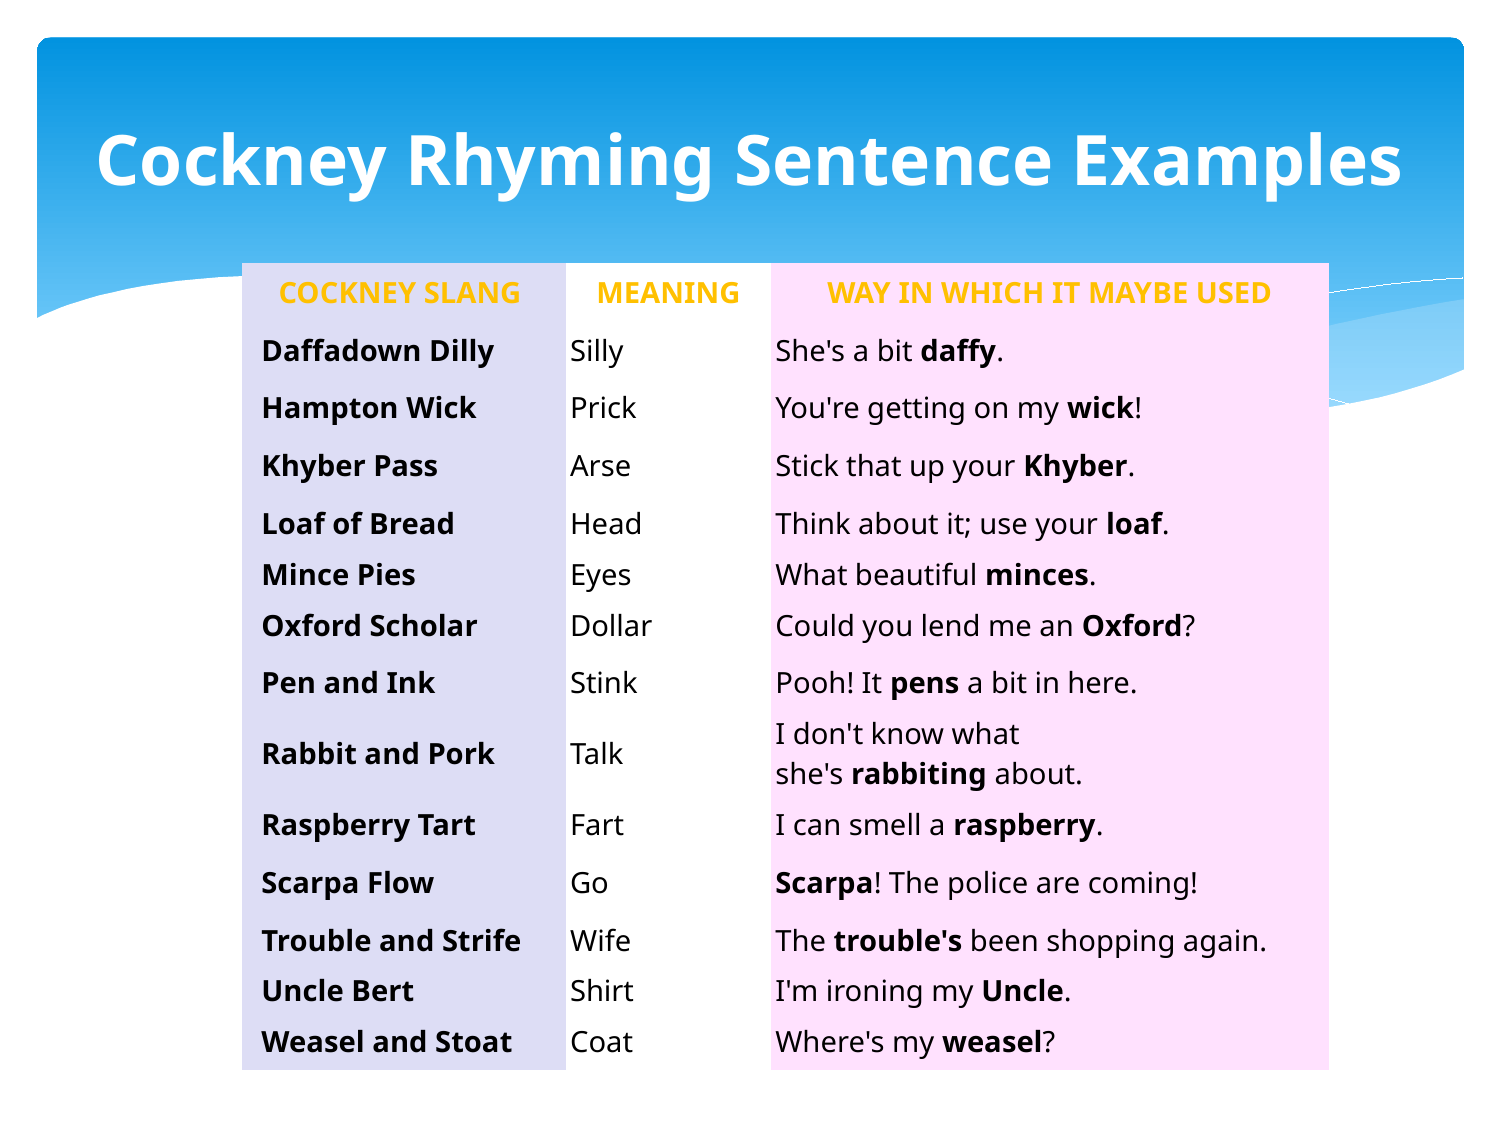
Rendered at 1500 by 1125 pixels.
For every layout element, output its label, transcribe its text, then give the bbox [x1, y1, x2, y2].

table_cell Uncle Bert [242, 969, 566, 1013]
table_cell Eyes [566, 552, 771, 596]
table_cell You're getting on my wick! [771, 379, 1329, 436]
table_cell Loaf of Bread [242, 494, 566, 552]
table_cell Where's my weasel? [771, 1013, 1329, 1070]
table_header MEANING [566, 263, 771, 321]
table_cell I don't know what she's rabbiting about. [771, 711, 1329, 795]
table_header COCKNEY SLANG [242, 263, 566, 321]
table_cell Pen and Ink [242, 654, 566, 711]
table_cell The trouble's been shopping again. [771, 911, 1329, 969]
table_cell Think about it; use your loaf. [771, 494, 1329, 552]
table_cell I'm ironing my Uncle. [771, 969, 1329, 1013]
table_cell Dollar [566, 596, 771, 654]
table_cell Coat [566, 1013, 771, 1070]
table_cell Wife [566, 911, 771, 969]
table_cell What beautiful minces. [771, 552, 1329, 596]
table_cell Trouble and Strife [242, 911, 566, 969]
table_cell Silly [566, 321, 771, 379]
table_cell Talk [566, 711, 771, 795]
table_cell Hampton Wick [242, 379, 566, 436]
table_cell Weasel and Stoat [242, 1013, 566, 1070]
table_cell Stink [566, 654, 771, 711]
table_cell Rabbit and Pork [242, 711, 566, 795]
table_cell Head [566, 494, 771, 552]
table_cell Oxford Scholar [242, 596, 566, 654]
table_cell Shirt [566, 969, 771, 1013]
table_cell Could you lend me an Oxford? [771, 596, 1329, 654]
table_cell She's a bit daffy. [771, 321, 1329, 379]
table_cell Scarpa Flow [242, 853, 566, 911]
table_cell Prick [566, 379, 771, 436]
table_cell Scarpa! The police are coming! [771, 853, 1329, 911]
table_header WAY IN WHICH IT MAYBE USED [771, 263, 1329, 321]
table_cell Mince Pies [242, 552, 566, 596]
table_cell I can smell a raspberry. [771, 795, 1329, 853]
table_cell Stick that up your Khyber. [771, 436, 1329, 494]
table_cell Go [566, 853, 771, 911]
table_cell Pooh! It pens a bit in here. [771, 654, 1329, 711]
table_cell Fart [566, 795, 771, 853]
table_cell Raspberry Tart [242, 795, 566, 853]
table_cell Khyber Pass [242, 436, 566, 494]
title Cockney Rhyming Sentence Examples [75, 55, 1425, 261]
table_cell Daffadown Dilly [242, 321, 566, 379]
table_cell Arse [566, 436, 771, 494]
